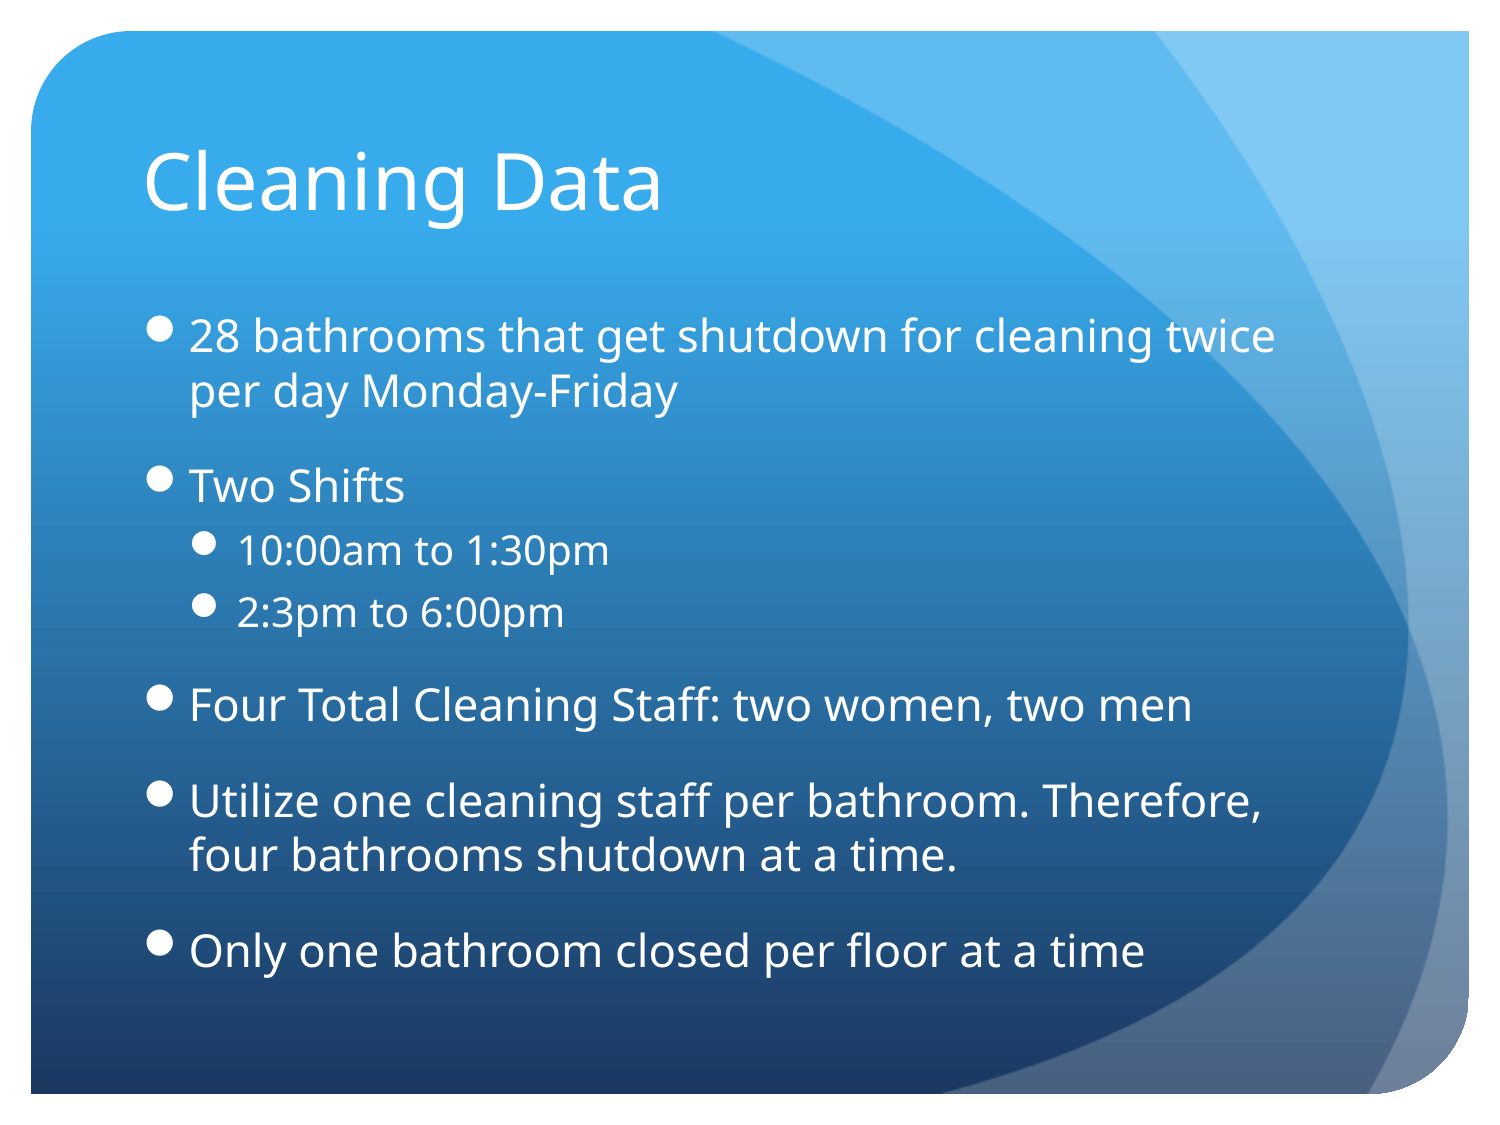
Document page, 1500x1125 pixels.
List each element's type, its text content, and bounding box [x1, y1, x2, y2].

picture [24, 30, 1473, 1094]
title Cleaning Data [127, 62, 1372, 234]
list 28 bathrooms that get shutdown for cleaning twice per day Monday-Friday Two Shifts 10:00am to 1:30pm 2:3pm to 6:00pm Four Total Cleaning Staff: two women, two men Utilize one cleaning staff per bathroom. Therefore, four bathrooms shutdown at a time. Only one bathroom closed per floor at a time [127, 299, 1372, 991]
